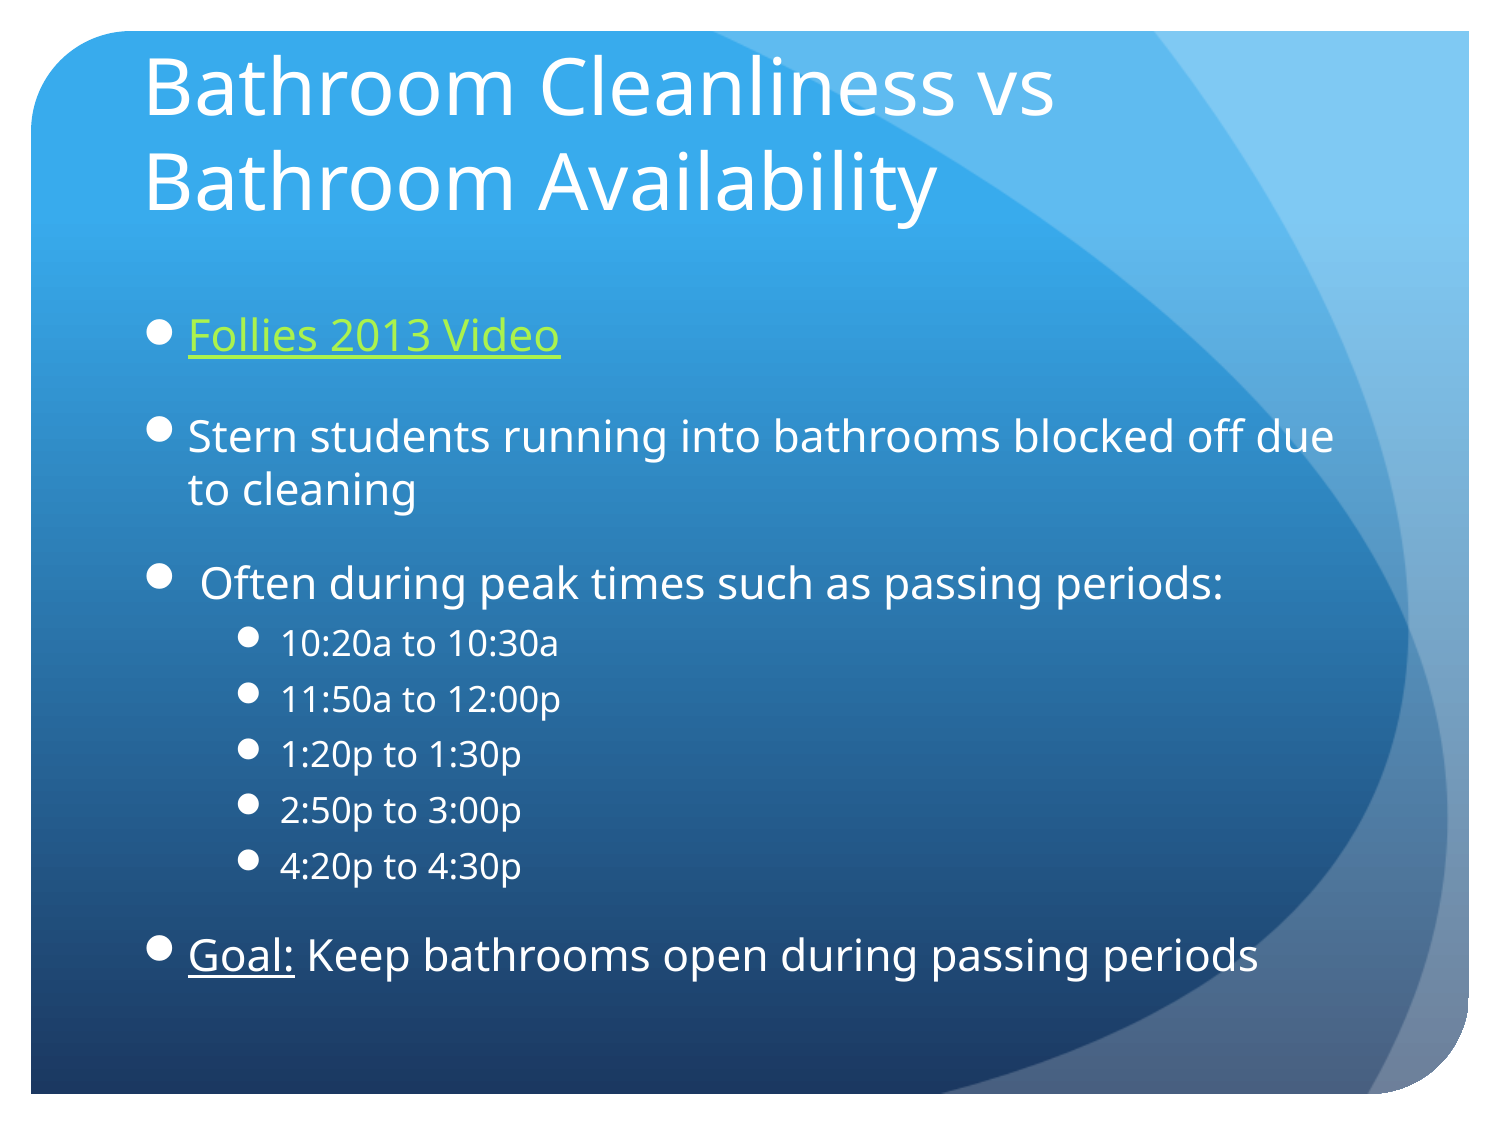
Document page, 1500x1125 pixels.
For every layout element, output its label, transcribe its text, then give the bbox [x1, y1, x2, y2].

title Bathroom Cleanliness vs Bathroom Availability [127, 62, 1372, 234]
list Follies 2013 Video Stern students running into bathrooms blocked off due to cleaning Often during peak times such as passing periods: 10:20a to 10:30a 11:50a to 12:00p 1:20p to 1:30p 2:50p to 3:00p 4:20p to 4:30p Goal: Keep bathrooms open during passing periods [127, 299, 1372, 991]
picture [24, 30, 1473, 1094]
